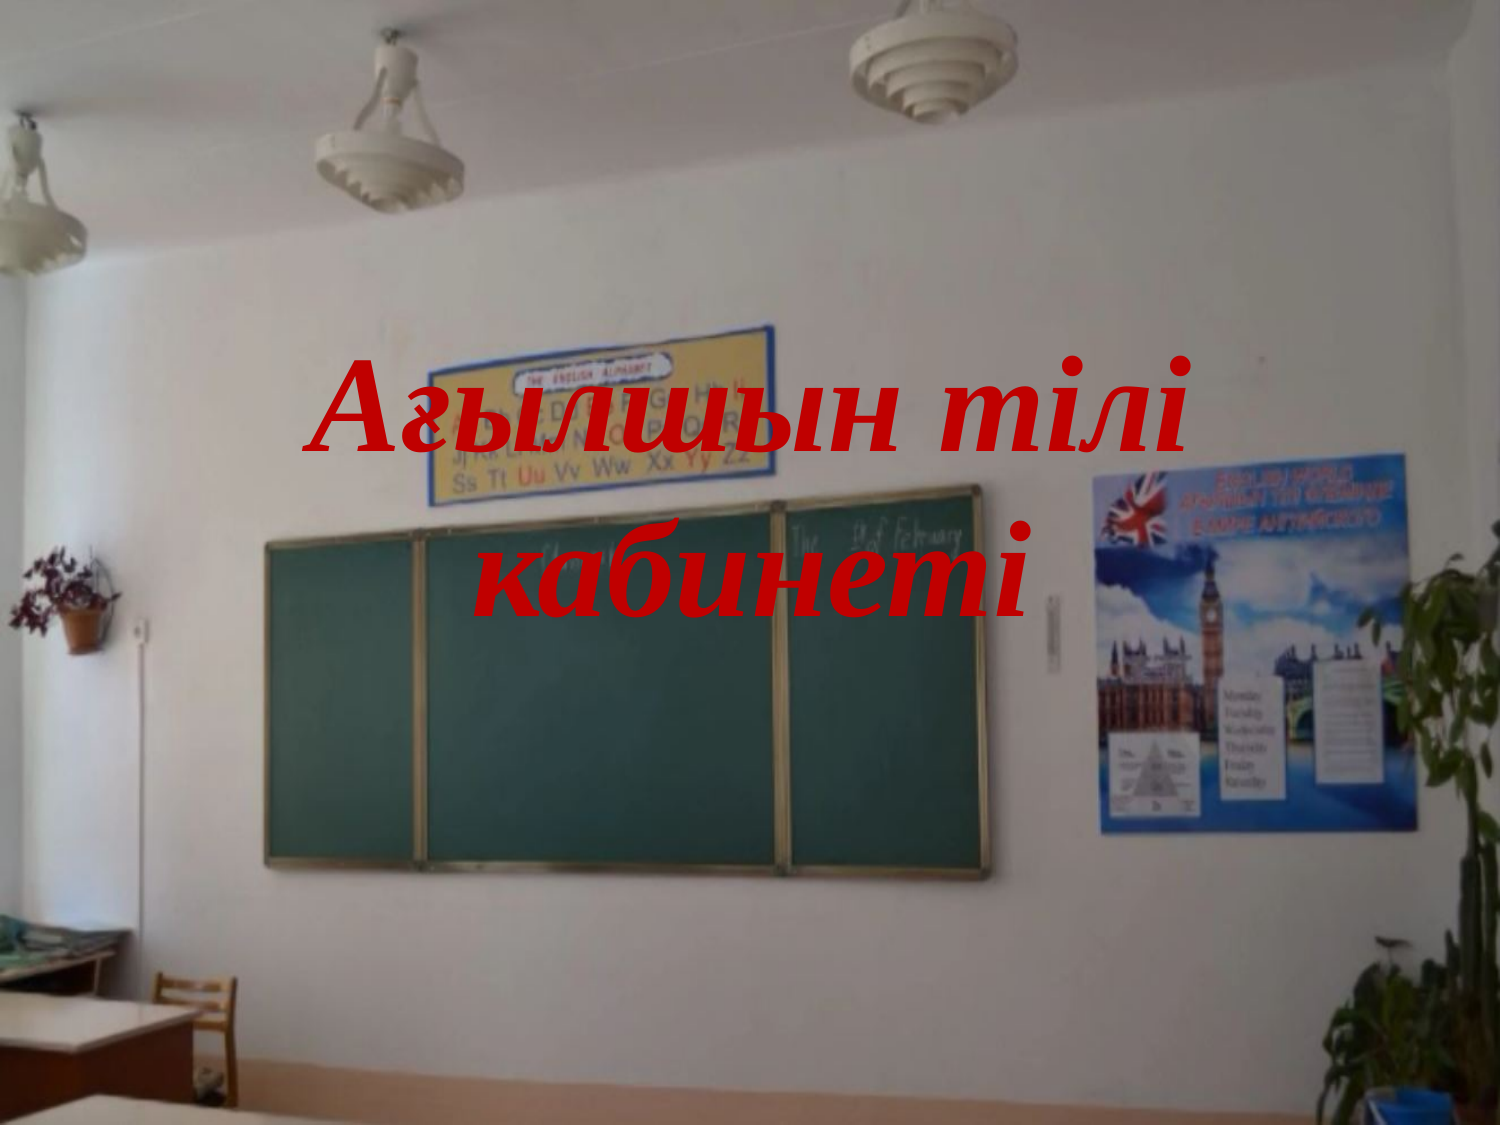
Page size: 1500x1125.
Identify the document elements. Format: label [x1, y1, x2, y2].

list [0, 0, 1500, 1125]
